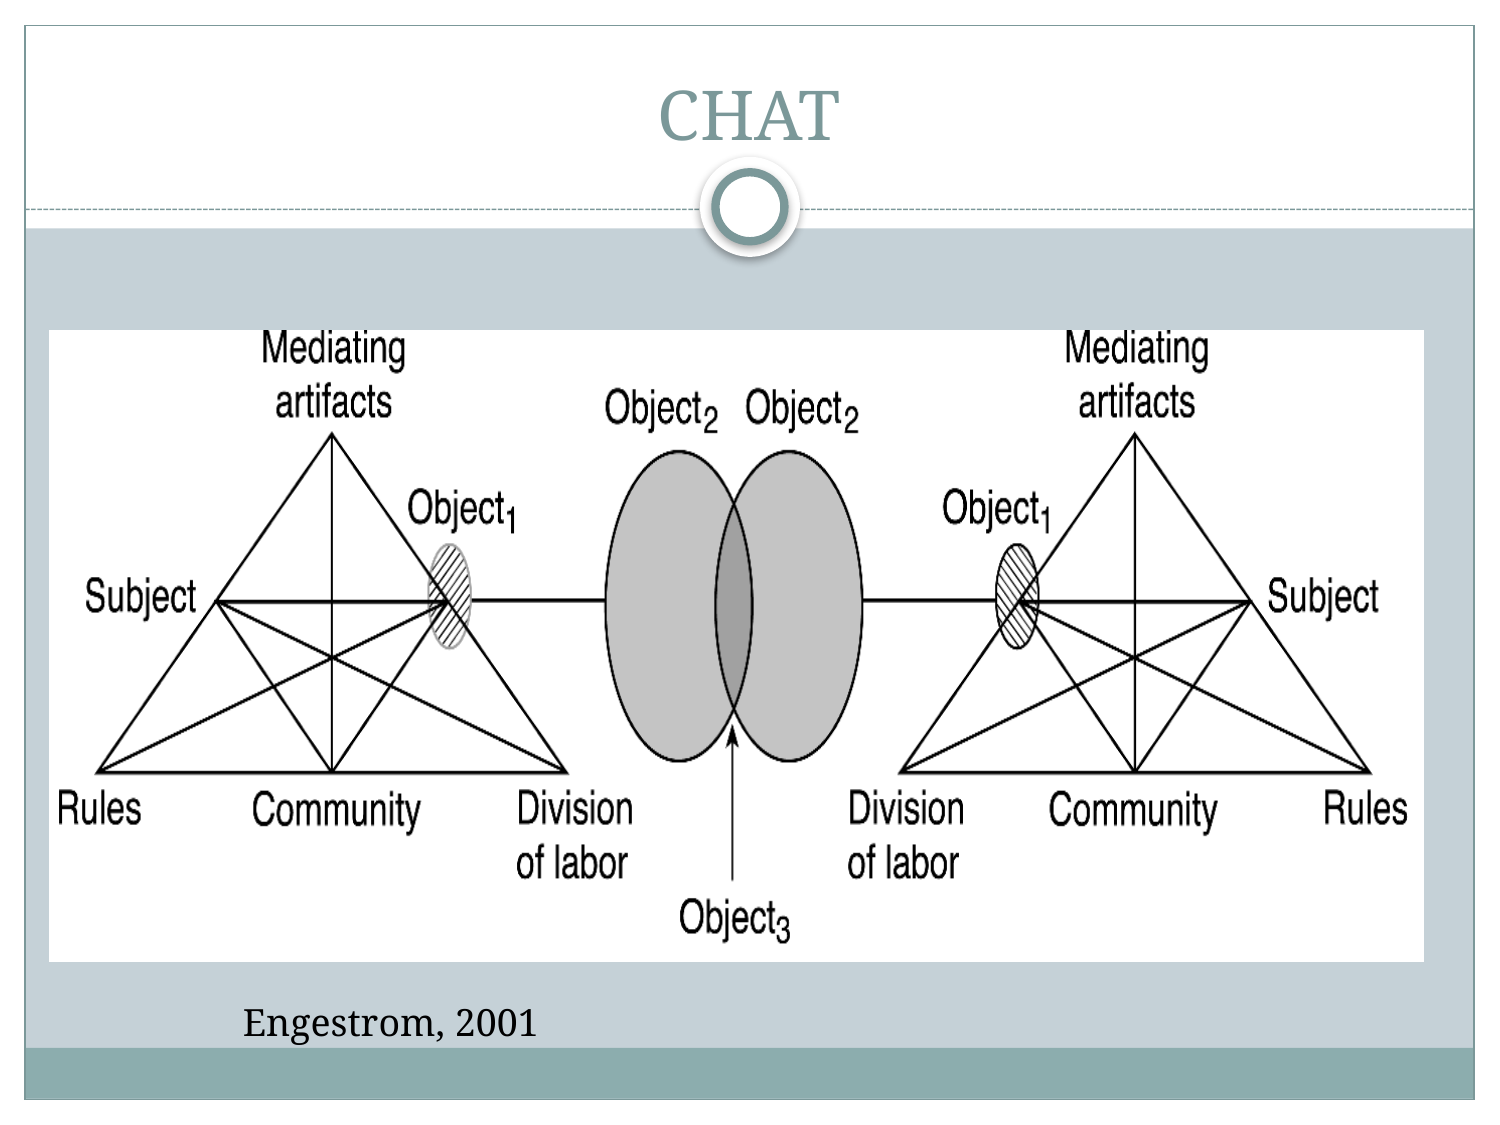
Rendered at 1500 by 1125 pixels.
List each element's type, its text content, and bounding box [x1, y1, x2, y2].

title CHAT [49, 37, 1450, 162]
text_box Engestrom, 2001 [228, 991, 554, 1052]
picture [49, 330, 1425, 962]
